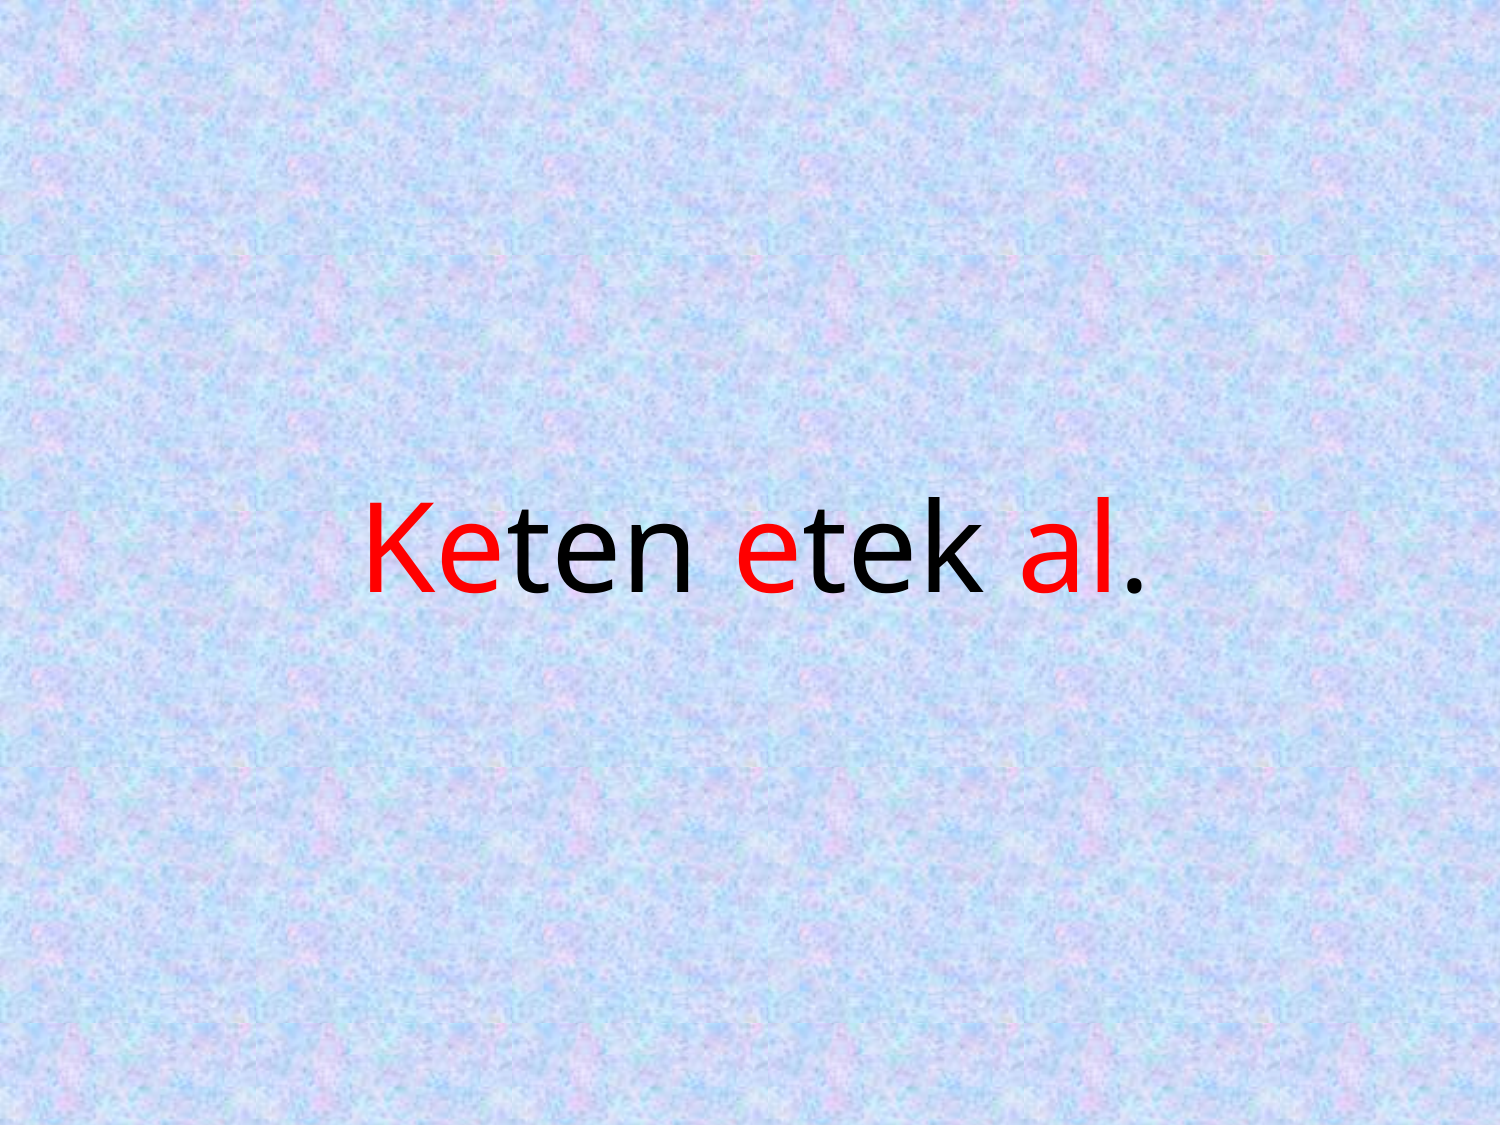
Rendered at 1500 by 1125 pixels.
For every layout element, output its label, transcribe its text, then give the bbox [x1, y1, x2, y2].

picture [0, 0, 1500, 1125]
title Keten etek al. [117, 421, 1393, 663]
